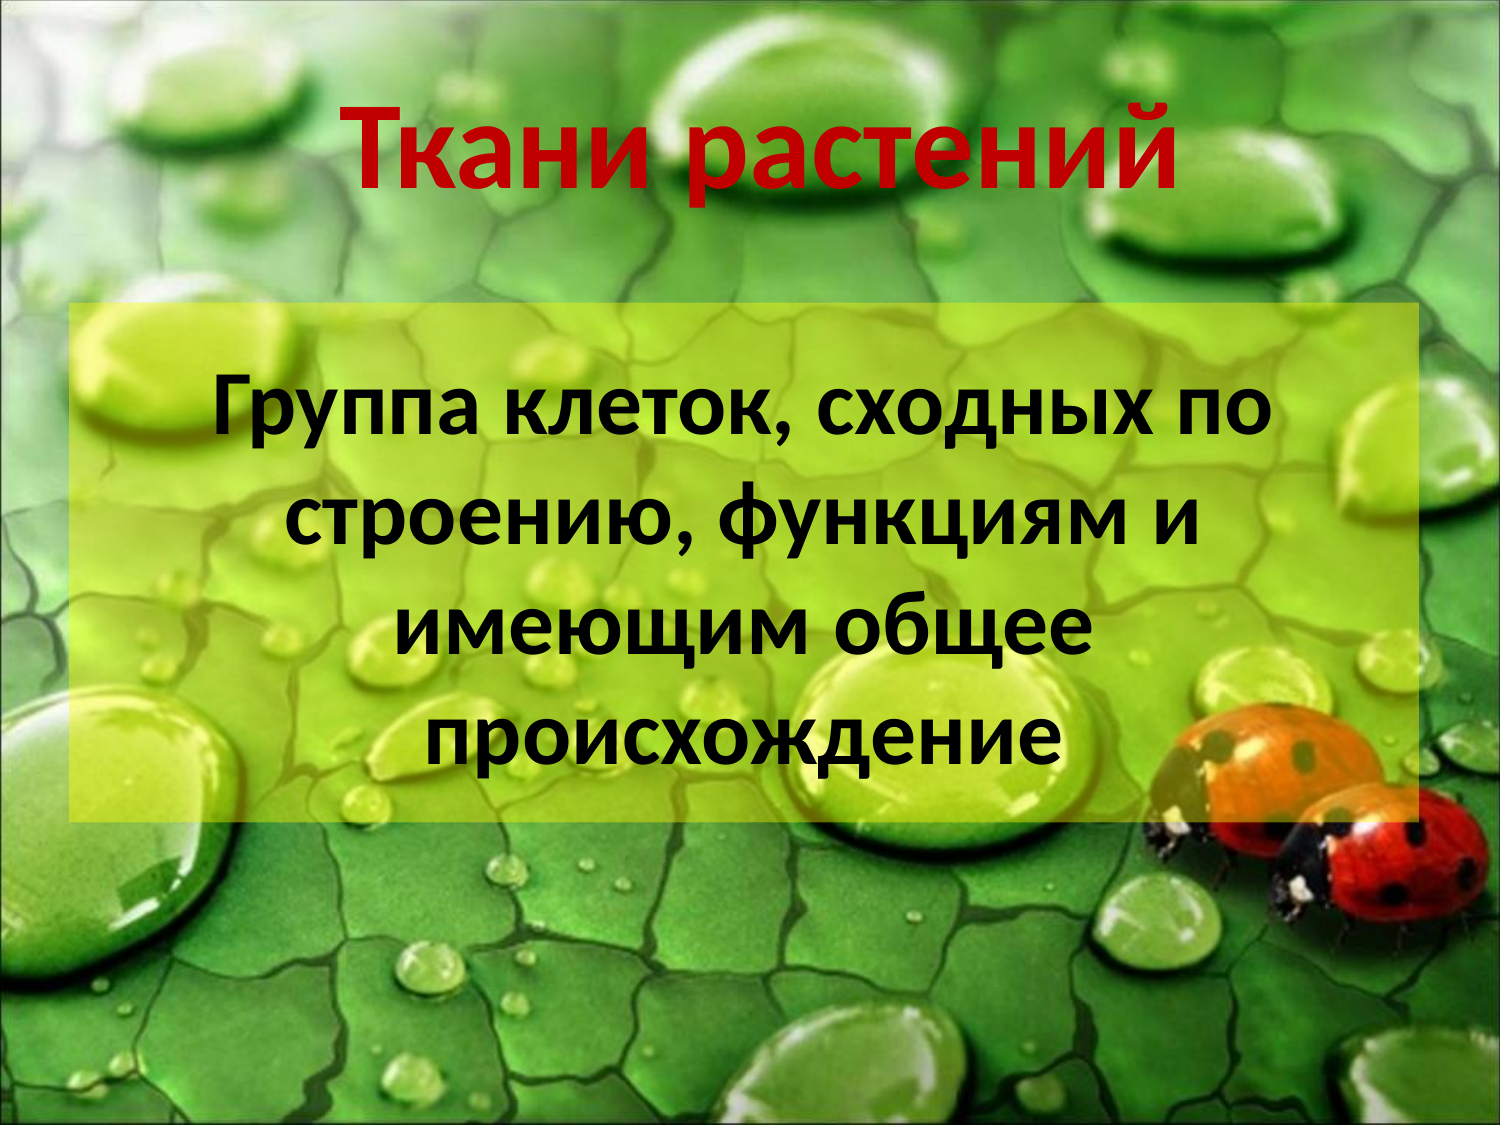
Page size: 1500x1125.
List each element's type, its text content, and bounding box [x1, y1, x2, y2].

list Группа клеток, сходных по строению, функциям и имеющим общее происхождение [68, 302, 1420, 823]
title Ткани растений [74, 44, 1448, 233]
picture [0, 0, 1500, 1125]
